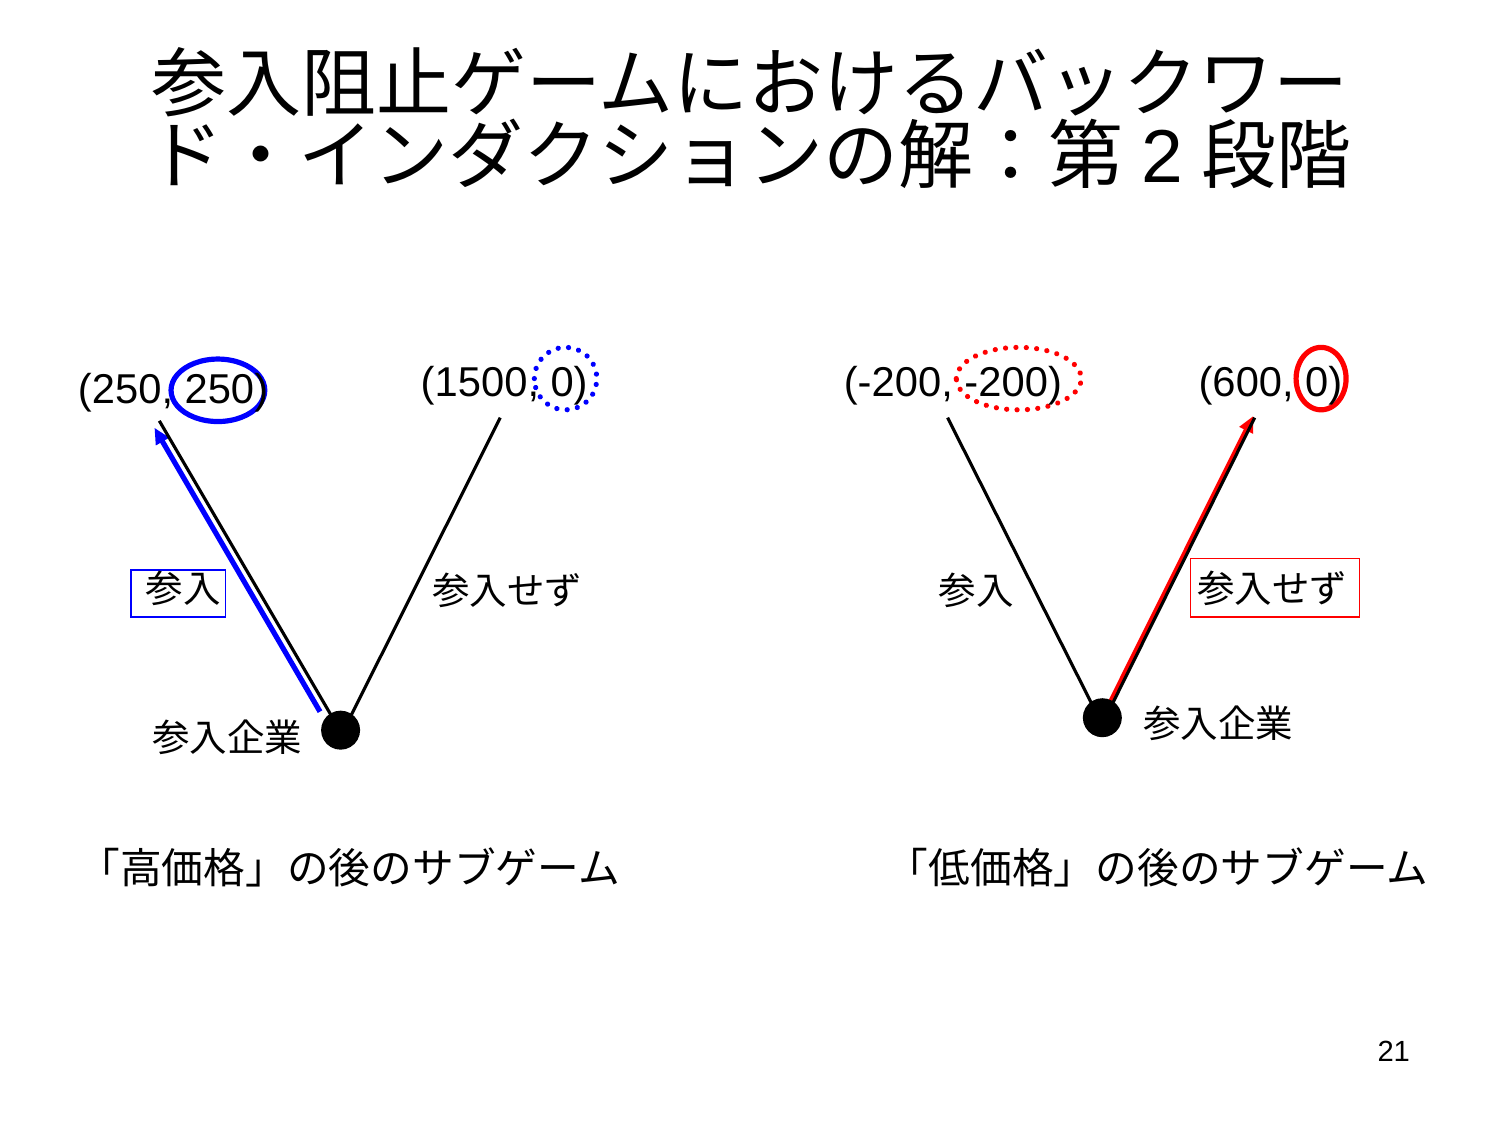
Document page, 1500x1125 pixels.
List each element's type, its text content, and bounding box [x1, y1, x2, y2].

text_box [321, 711, 360, 749]
text_box [1083, 698, 1122, 737]
text_box 参入企業 [1128, 692, 1309, 753]
text_box 参入 [131, 558, 236, 618]
text_box (1500, 0) [405, 346, 603, 412]
slide_number 21 [1074, 1024, 1426, 1103]
text_box 参入 [924, 559, 1029, 620]
text_box (-200, -200) [829, 346, 1078, 412]
text_box (250, 250) [63, 354, 284, 420]
text_box 参入せず [417, 559, 598, 620]
text_box 「低価格」の後のサブゲーム [872, 834, 1444, 899]
text_box 参入阻止ゲームにおけるバックワード・インダクションの解：第2段階 [74, 45, 1425, 220]
text_box 「高価格」の後のサブゲーム [63, 834, 635, 899]
text_box [154, 428, 231, 558]
text_box [1078, 368, 1082, 389]
text_box [1111, 416, 1254, 701]
text_box (600, 0) [1183, 346, 1358, 412]
text_box 参入企業 [137, 706, 318, 767]
text_box 参入せず [1182, 558, 1372, 618]
